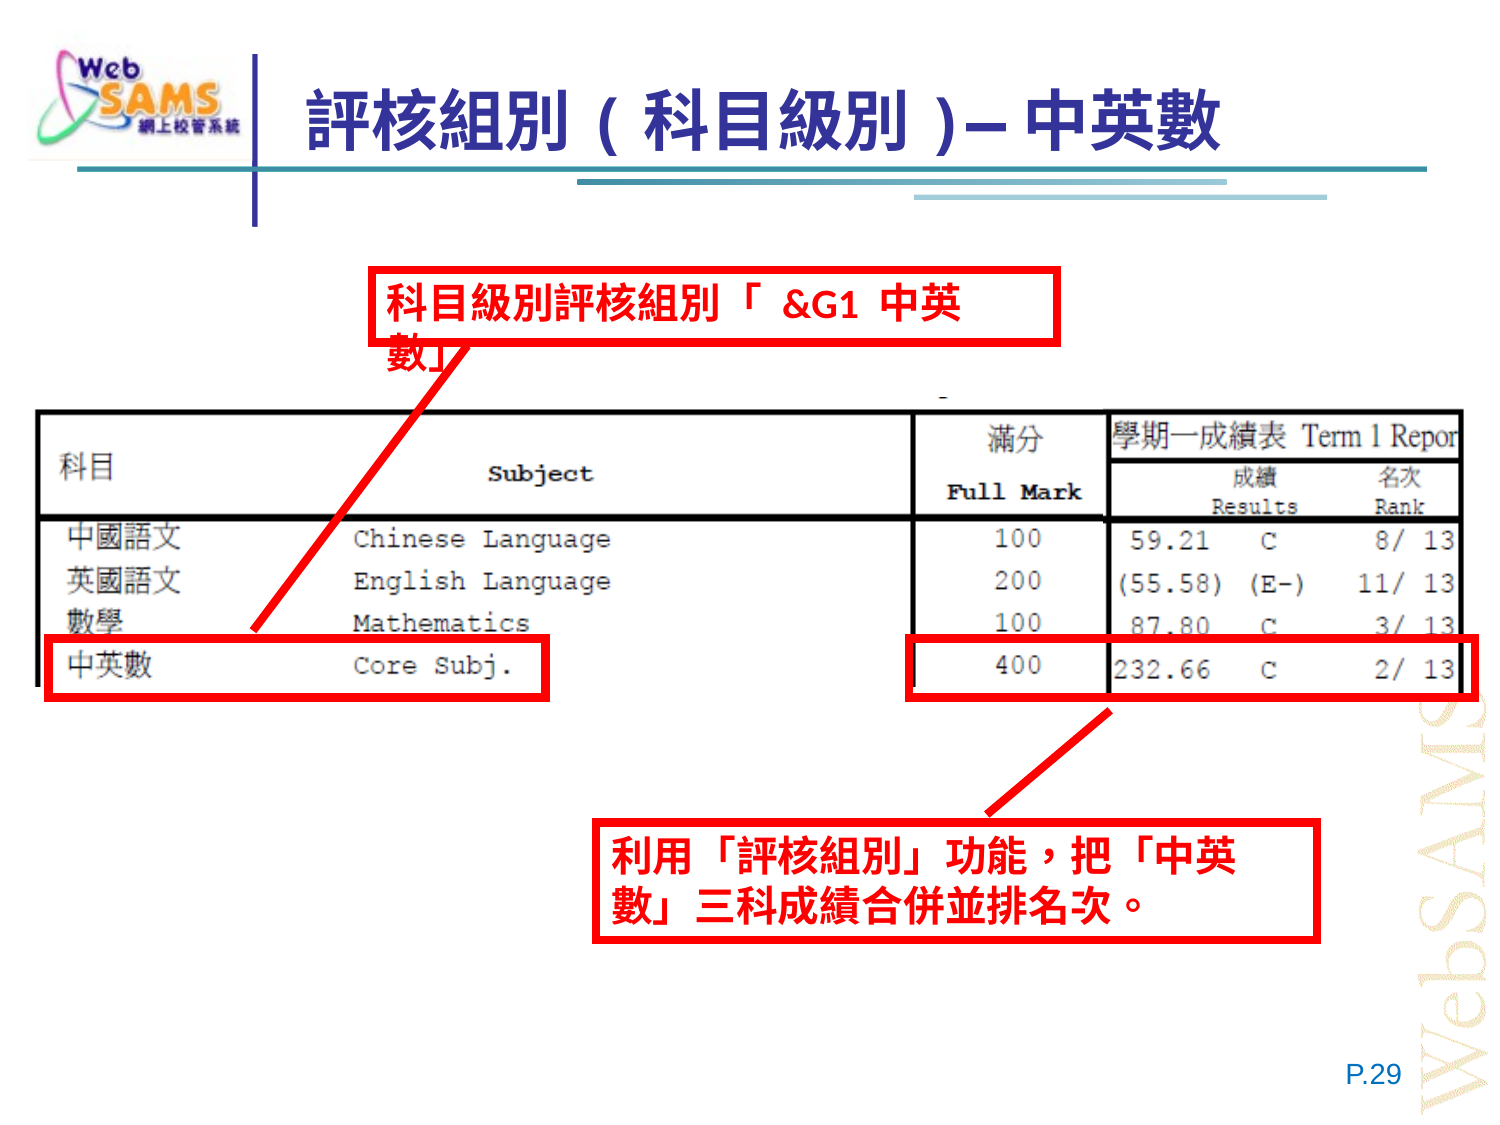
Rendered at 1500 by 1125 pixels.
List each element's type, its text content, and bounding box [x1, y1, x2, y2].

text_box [27, 397, 1471, 694]
picture [27, 29, 253, 161]
picture [1393, 679, 1500, 1117]
text_box 科目級別評核組別「 &G1 中英數」 [372, 269, 1057, 343]
title 評核組別(科目級別)—中英數 [289, 41, 1465, 167]
text_box 利用「評核組別」功能，把「中英數」三科成績合併並排名次。 [596, 822, 1317, 941]
slide_number P.29 [1104, 1022, 1418, 1099]
